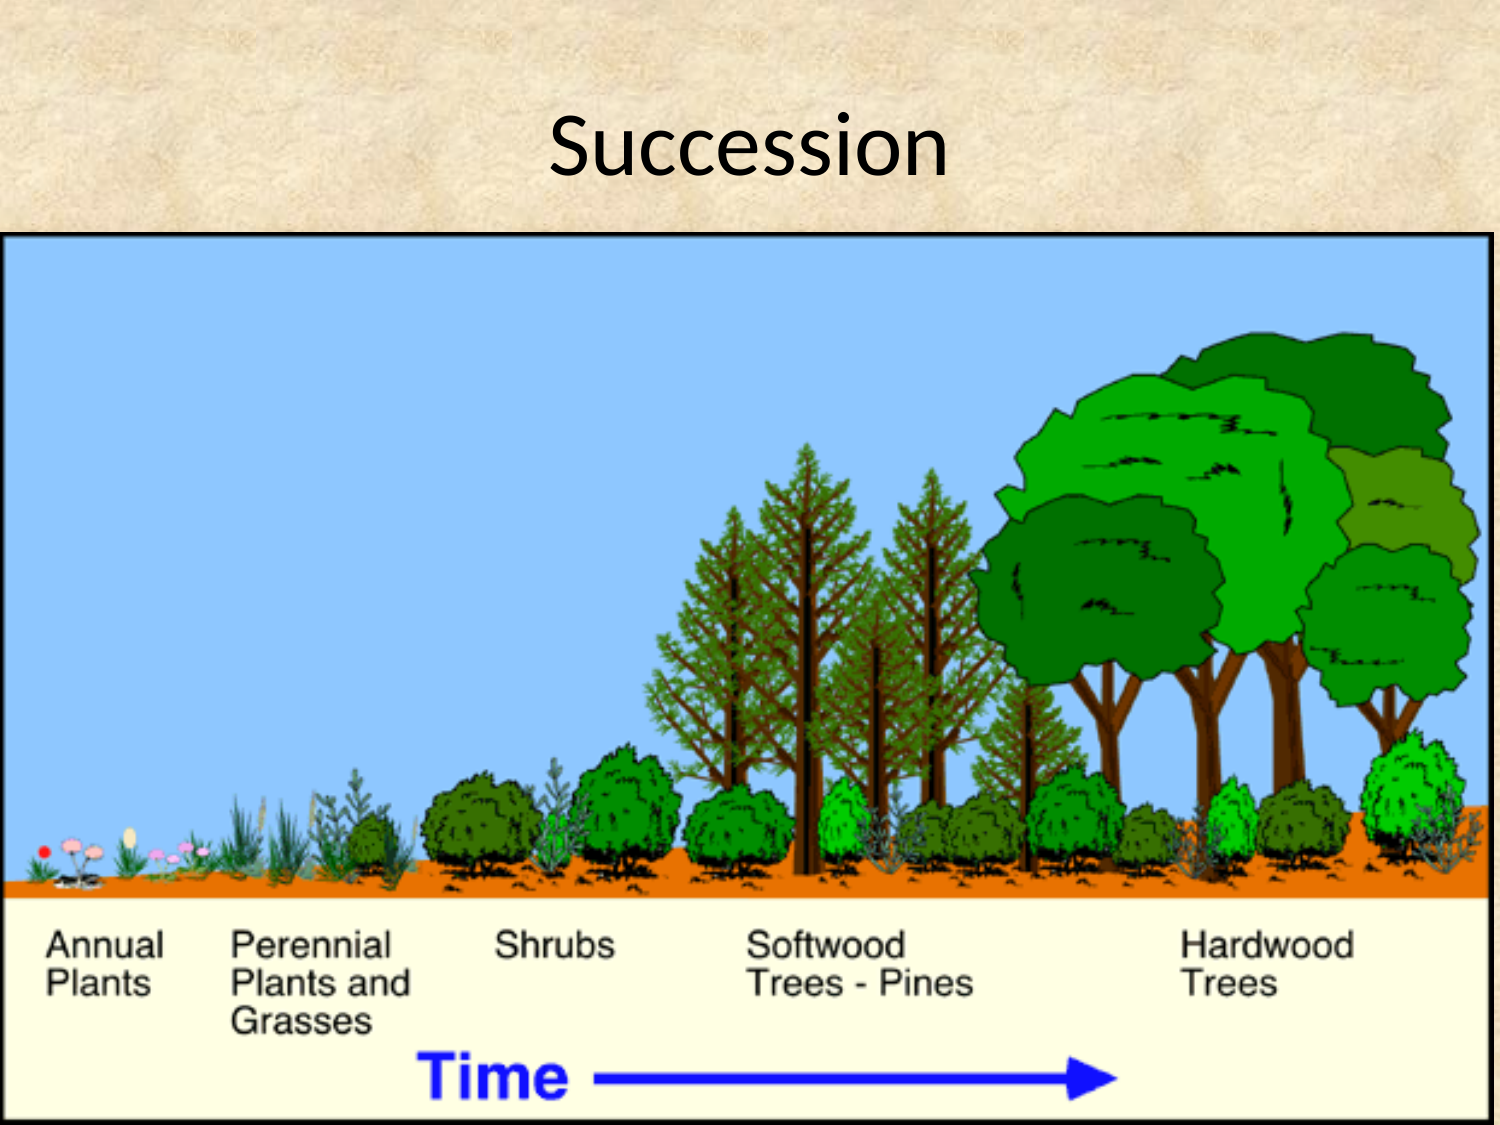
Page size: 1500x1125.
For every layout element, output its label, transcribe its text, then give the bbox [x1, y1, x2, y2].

title Succession [75, 45, 1425, 230]
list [0, 232, 1500, 1125]
